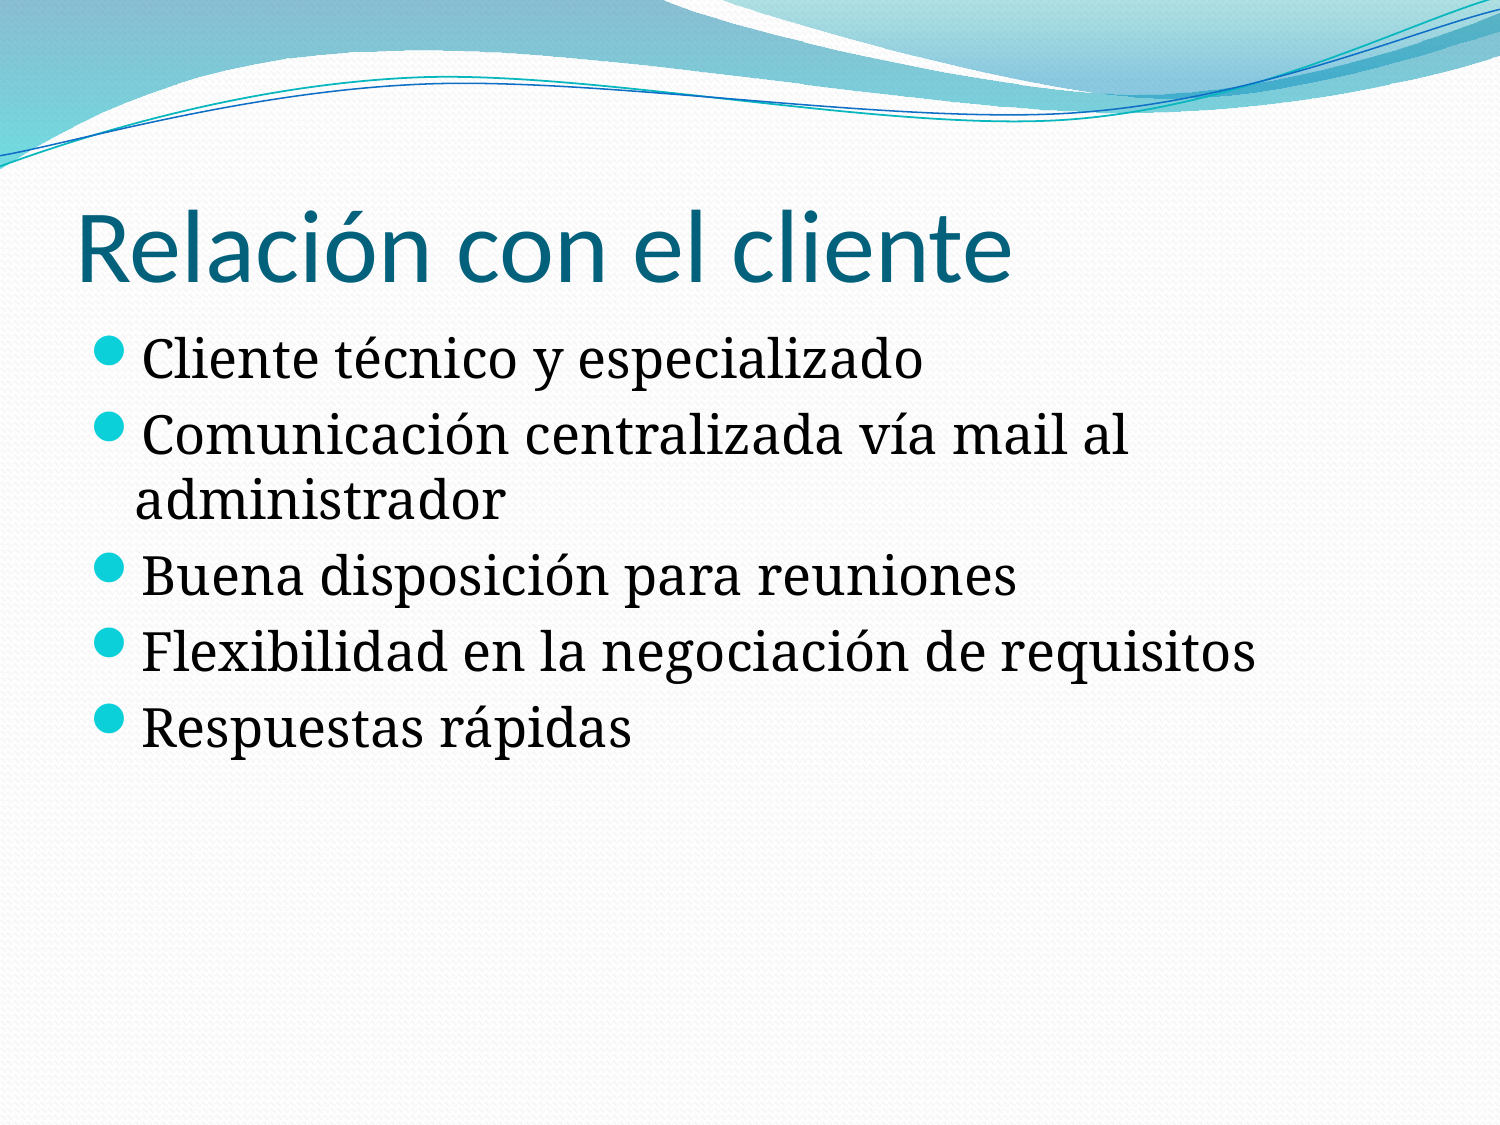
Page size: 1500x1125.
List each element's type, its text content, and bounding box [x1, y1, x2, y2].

title Relación con el cliente [75, 115, 1425, 303]
list Cliente técnico y especializado Comunicación centralizada vía mail al administrador Buena disposición para reuniones Flexibilidad en la negociación de requisitos Respuestas rápidas [75, 317, 1425, 1038]
